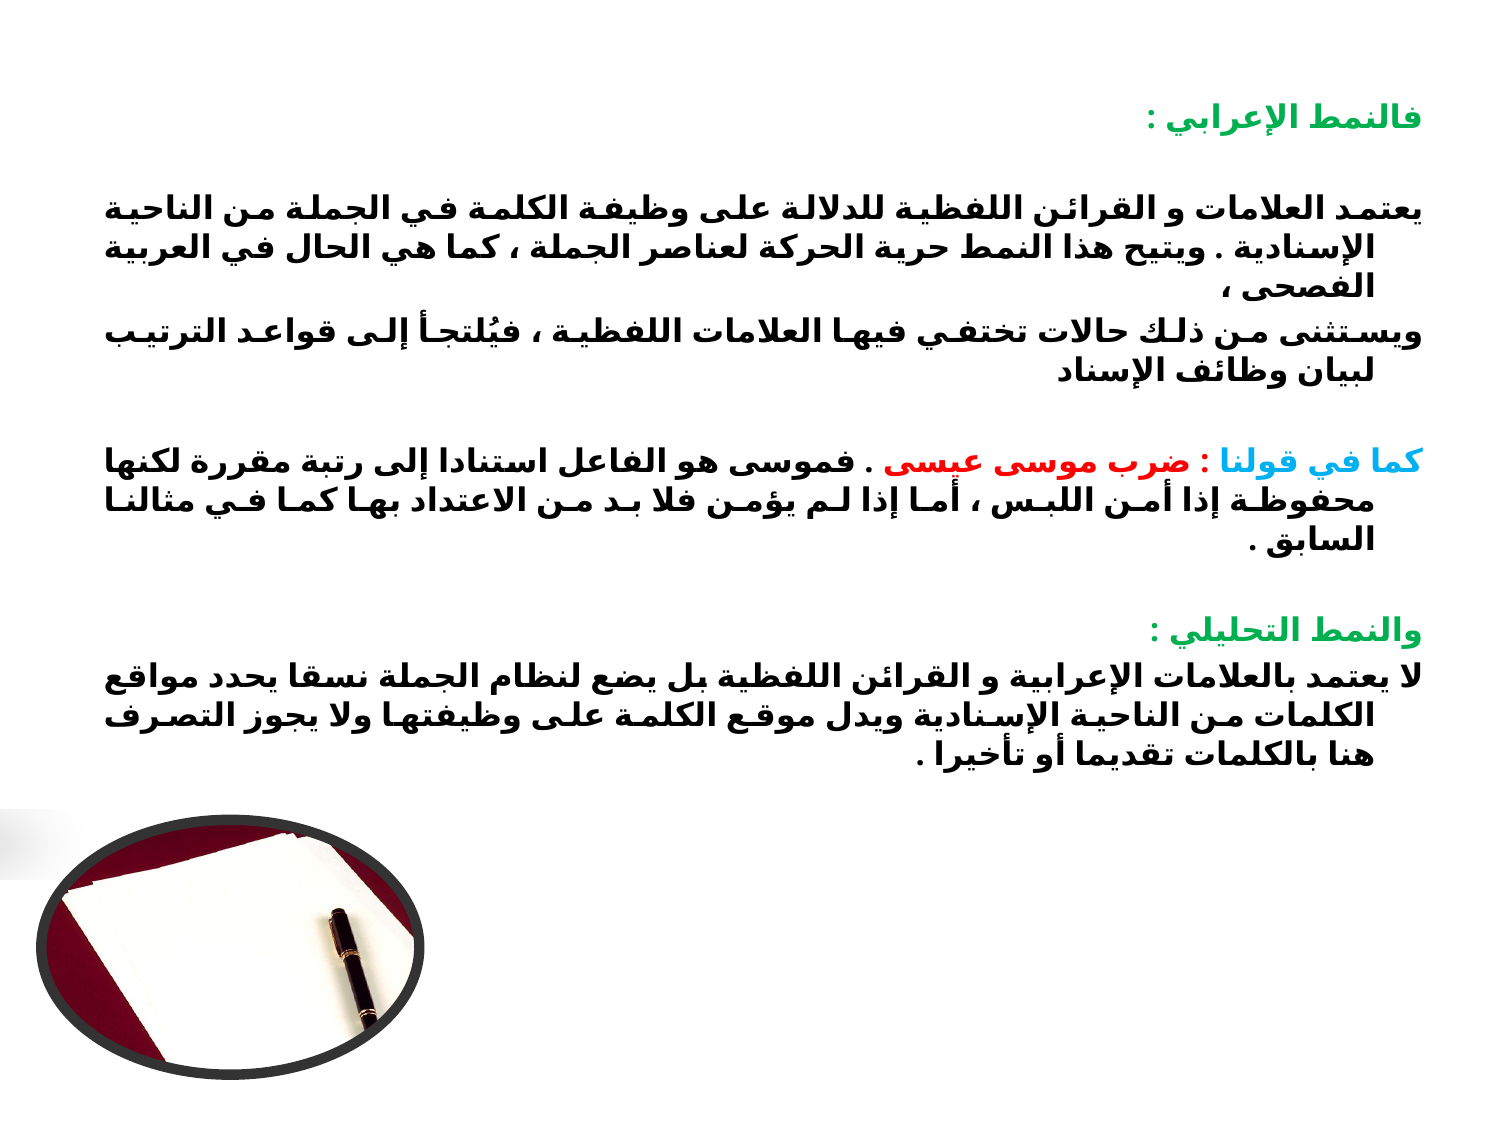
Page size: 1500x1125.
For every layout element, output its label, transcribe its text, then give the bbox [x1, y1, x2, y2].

picture [41, 819, 420, 1075]
list فالنمط الإعرابي : يعتمد العلامات و القرائن اللفظية للدلالة على وظيفة الكلمة في الجملة من الناحية الإسنادية . ويتيح هذا النمط حرية الحركة لعناصر الجملة ، كما هي الحال في العربية الفصحى ، ويستثنى من ذلك حالات تختفي فيها العلامات اللفظية ، فيُلتجأ إلى قواعد الترتيب لبيان وظائف الإسناد كما في قولنا : ضرب موسى عيسى . فموسى هو الفاعل استنادا إلى رتبة مقررة لكنها محفوظة إذا أمن اللبس ، أما إذا لم يؤمن فلا بد من الاعتداد بها كما في مثالنا السابق . والنمط التحليلي : لا يعتمد بالعلامات الإعرابية و القرائن اللفظية بل يضع لنظام الجملة نسقا يحدد مواقع الكلمات من الناحية الإسنادية ويدل موقع الكلمة على وظيفتها ولا يجوز التصرف هنا بالكلمات تقديما أو تأخيرا . [88, 42, 1439, 786]
